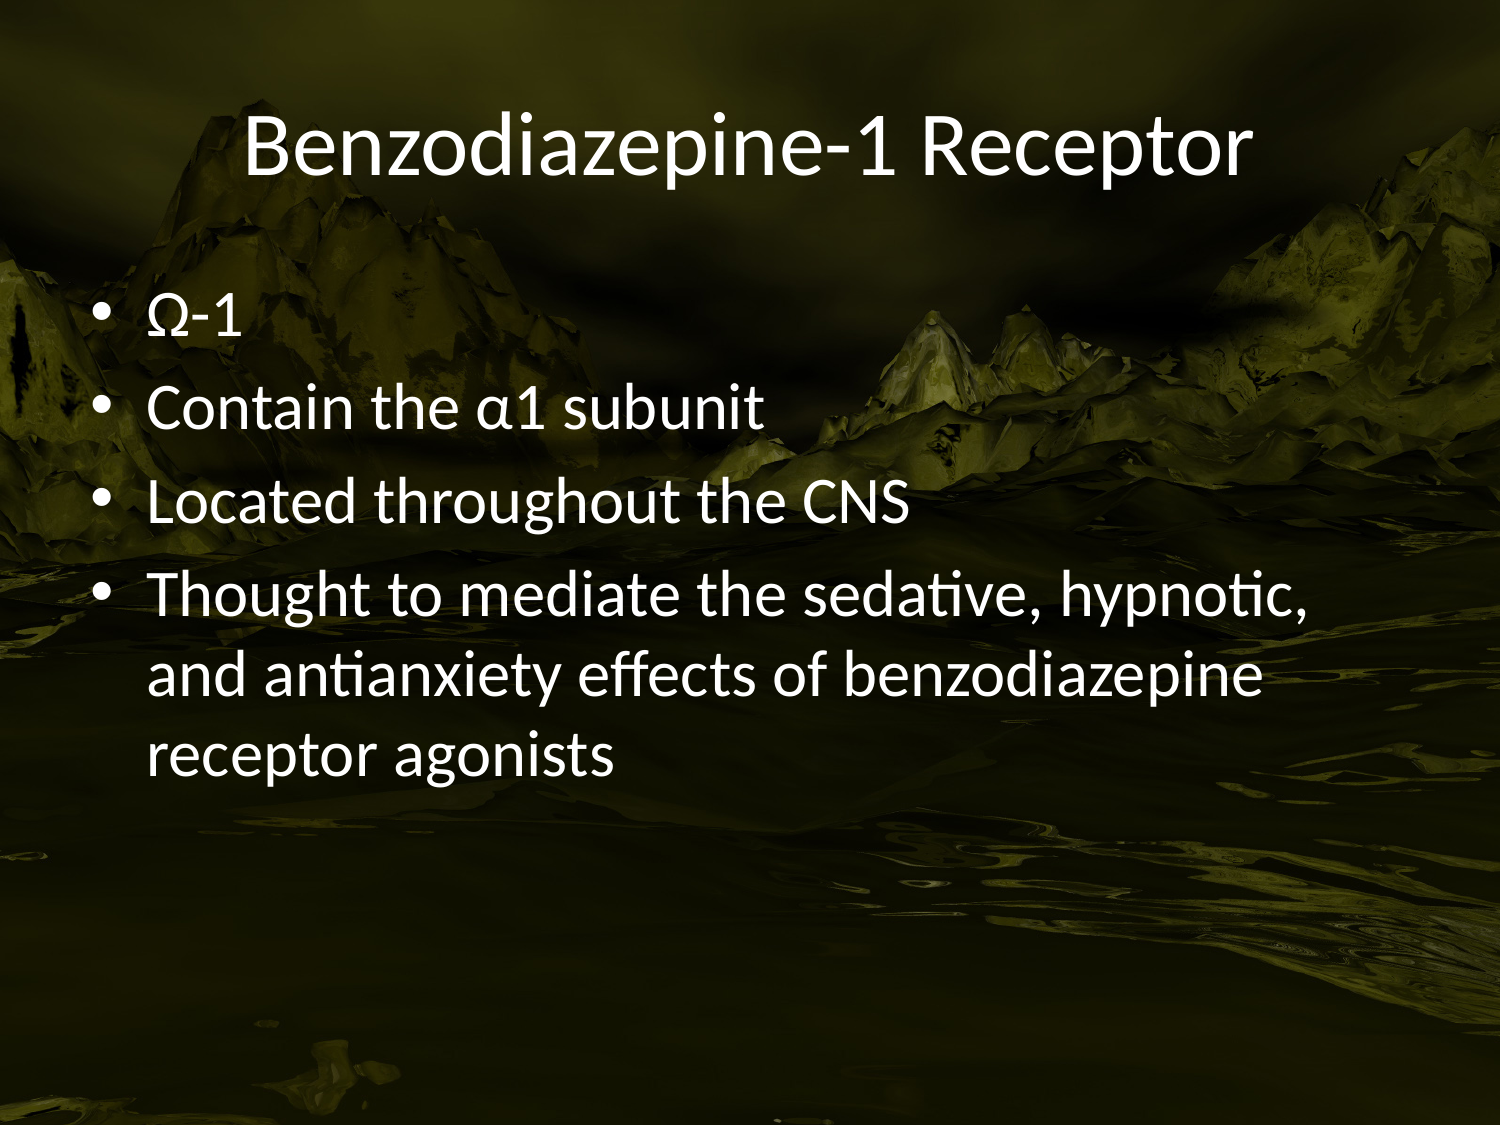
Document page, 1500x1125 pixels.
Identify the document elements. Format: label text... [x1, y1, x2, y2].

title Benzodiazepine-1 Receptor [75, 45, 1425, 233]
picture [0, 0, 1500, 1125]
list Ω-1 Contain the α1 subunit Located throughout the CNS Thought to mediate the sedative, hypnotic, and antianxiety effects of benzodiazepine receptor agonists [75, 262, 1425, 1005]
